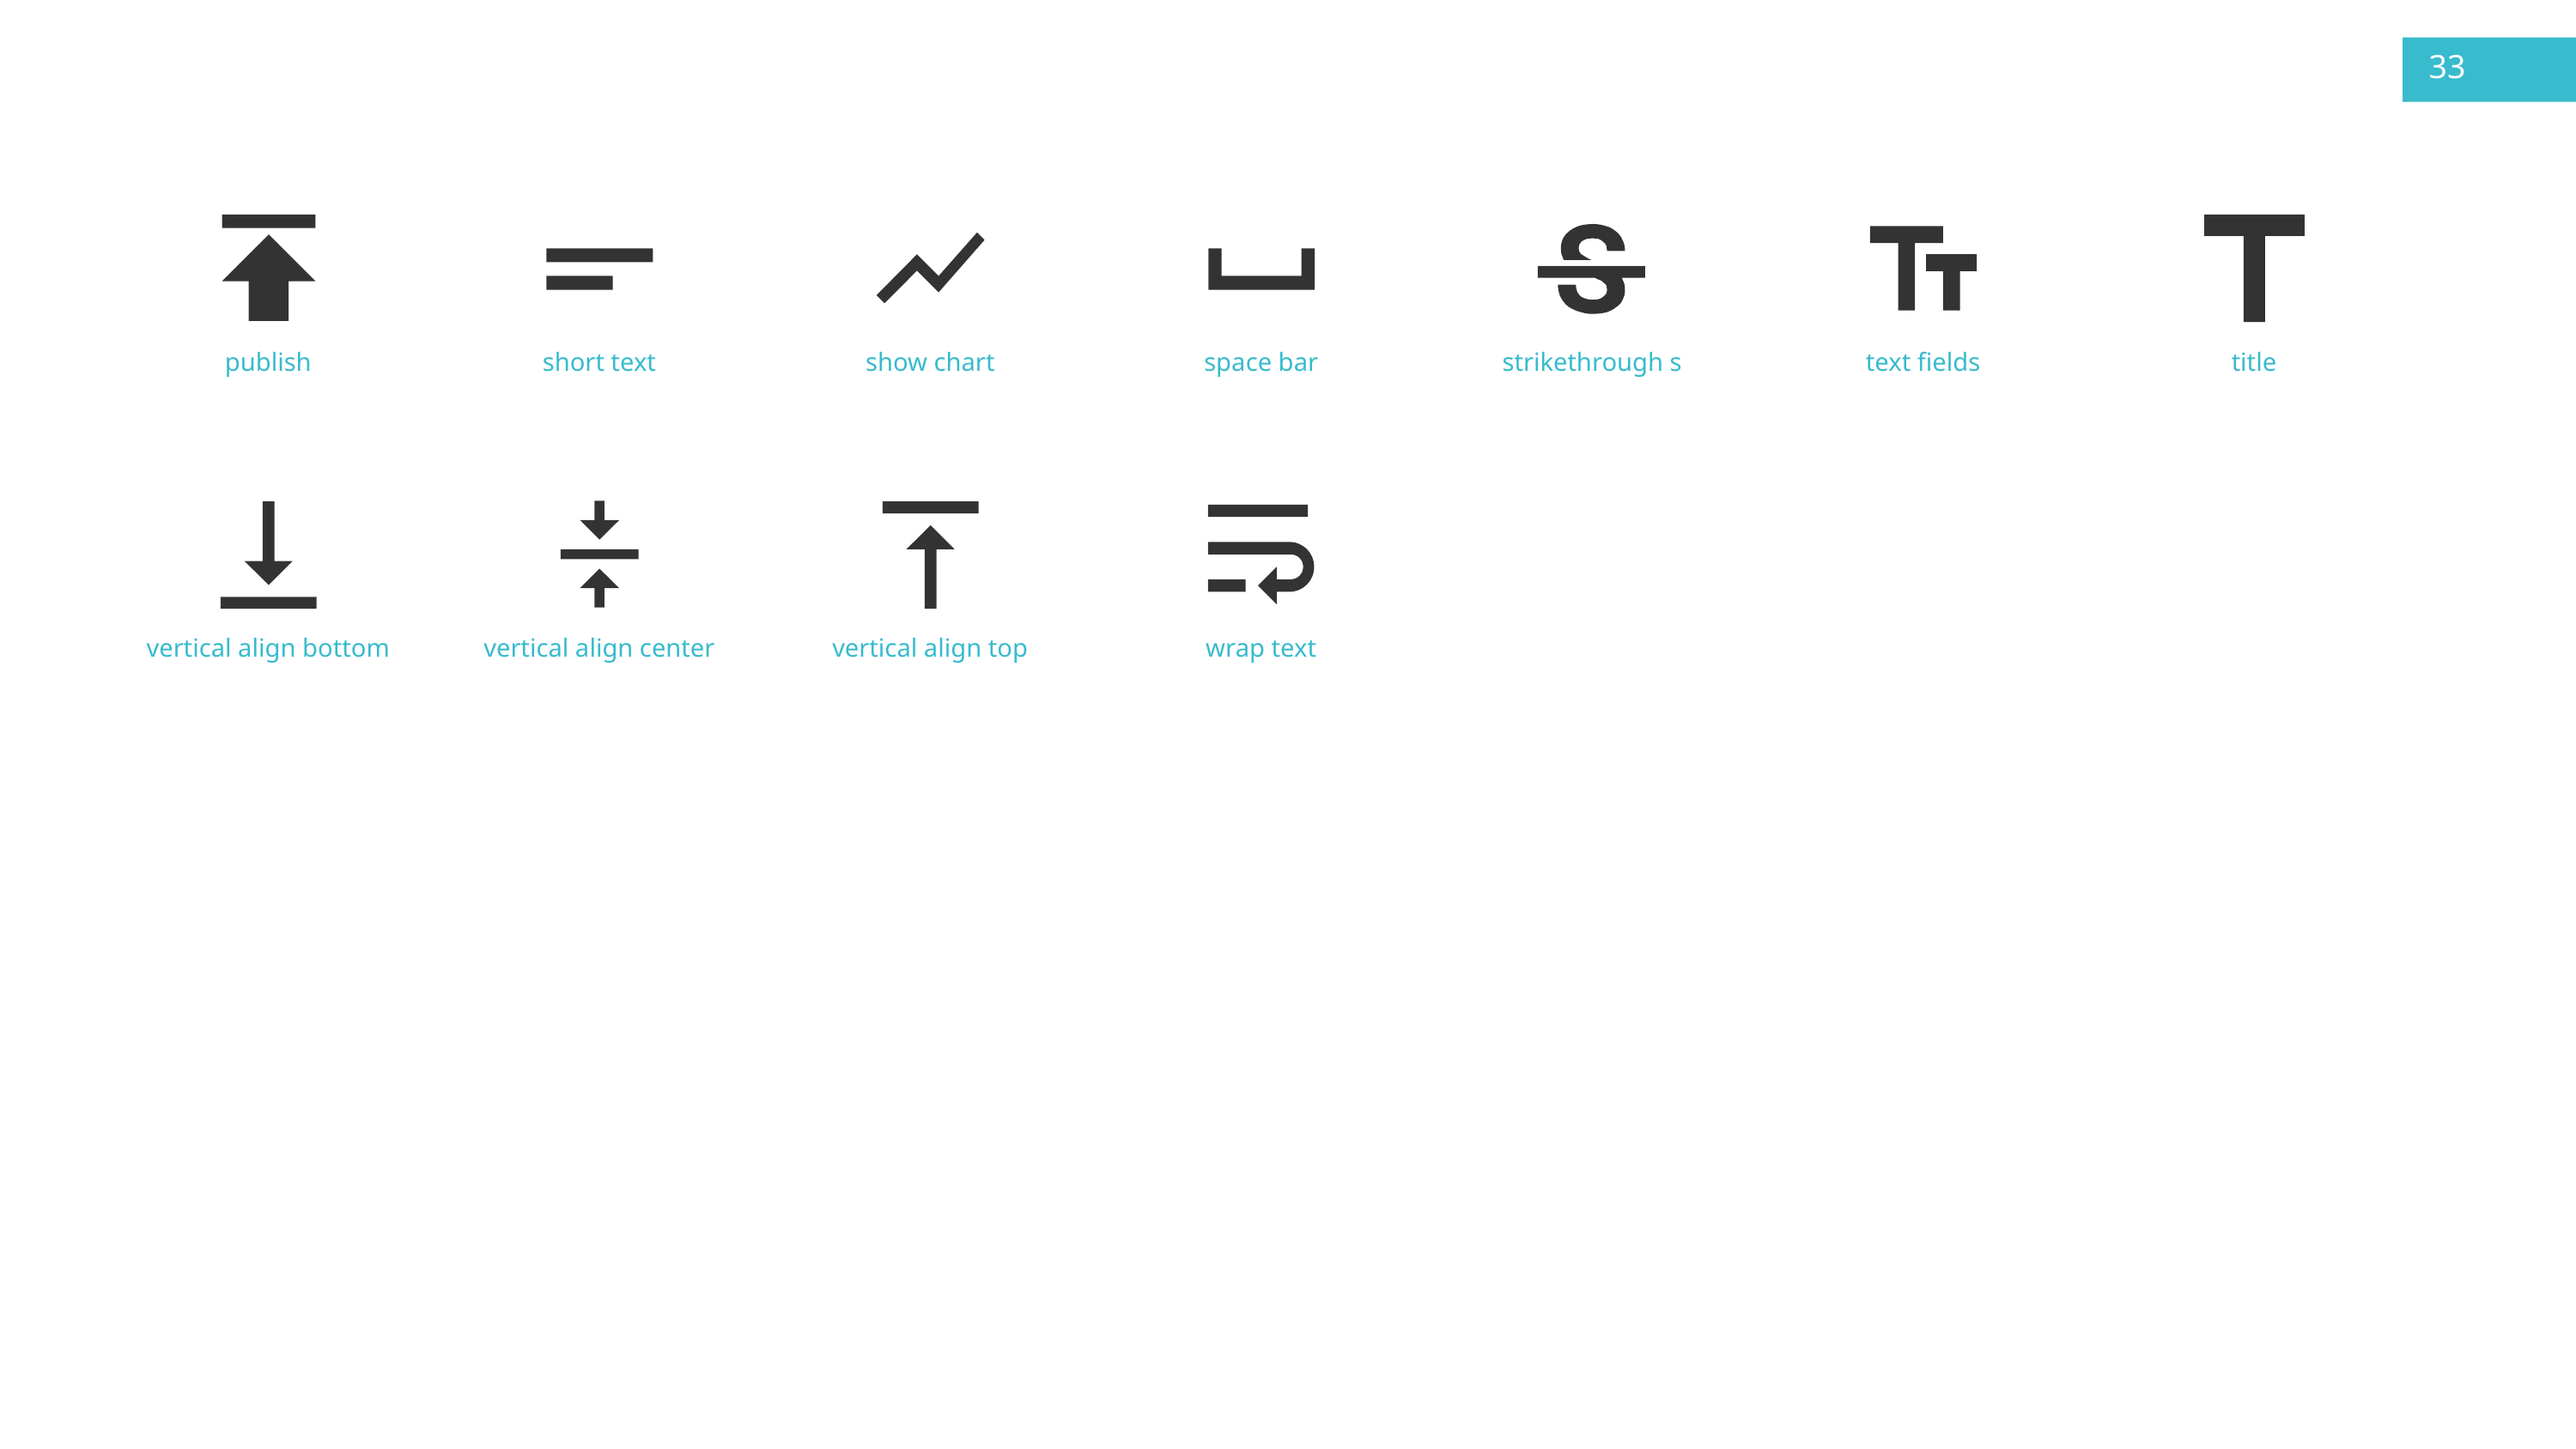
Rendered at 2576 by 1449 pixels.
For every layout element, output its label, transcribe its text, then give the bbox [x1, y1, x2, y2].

text_box [1869, 226, 1943, 311]
slide_number 33 [2415, 35, 2502, 100]
text_box [906, 524, 955, 609]
text_box text fields [1744, 339, 2075, 383]
text_box [1208, 248, 1315, 290]
text_box vertical align top [750, 626, 1082, 669]
text_box wrap text [1082, 626, 1440, 669]
text_box [560, 549, 639, 560]
text_box [1560, 223, 1625, 260]
text_box publish [89, 339, 420, 383]
text_box short text [420, 339, 750, 383]
text_box [580, 568, 620, 608]
text_box [1926, 254, 1978, 311]
text_box [1207, 504, 1309, 518]
text_box [882, 501, 979, 514]
text_box [222, 234, 316, 321]
text_box strikethrough s [1413, 339, 1744, 383]
text_box [580, 500, 620, 540]
text_box [222, 214, 316, 228]
text_box show chart [750, 339, 1082, 383]
text_box [1207, 542, 1315, 604]
text_box [2204, 214, 2305, 323]
text_box vertical align bottom [89, 626, 420, 669]
text_box [546, 248, 653, 263]
text_box space bar [1082, 339, 1413, 383]
text_box title [2075, 339, 2433, 383]
text_box [220, 597, 317, 609]
text_box [244, 501, 293, 585]
text_box [876, 232, 985, 304]
text_box [546, 276, 613, 290]
text_box [1537, 265, 1645, 314]
text_box vertical align center [420, 626, 750, 669]
